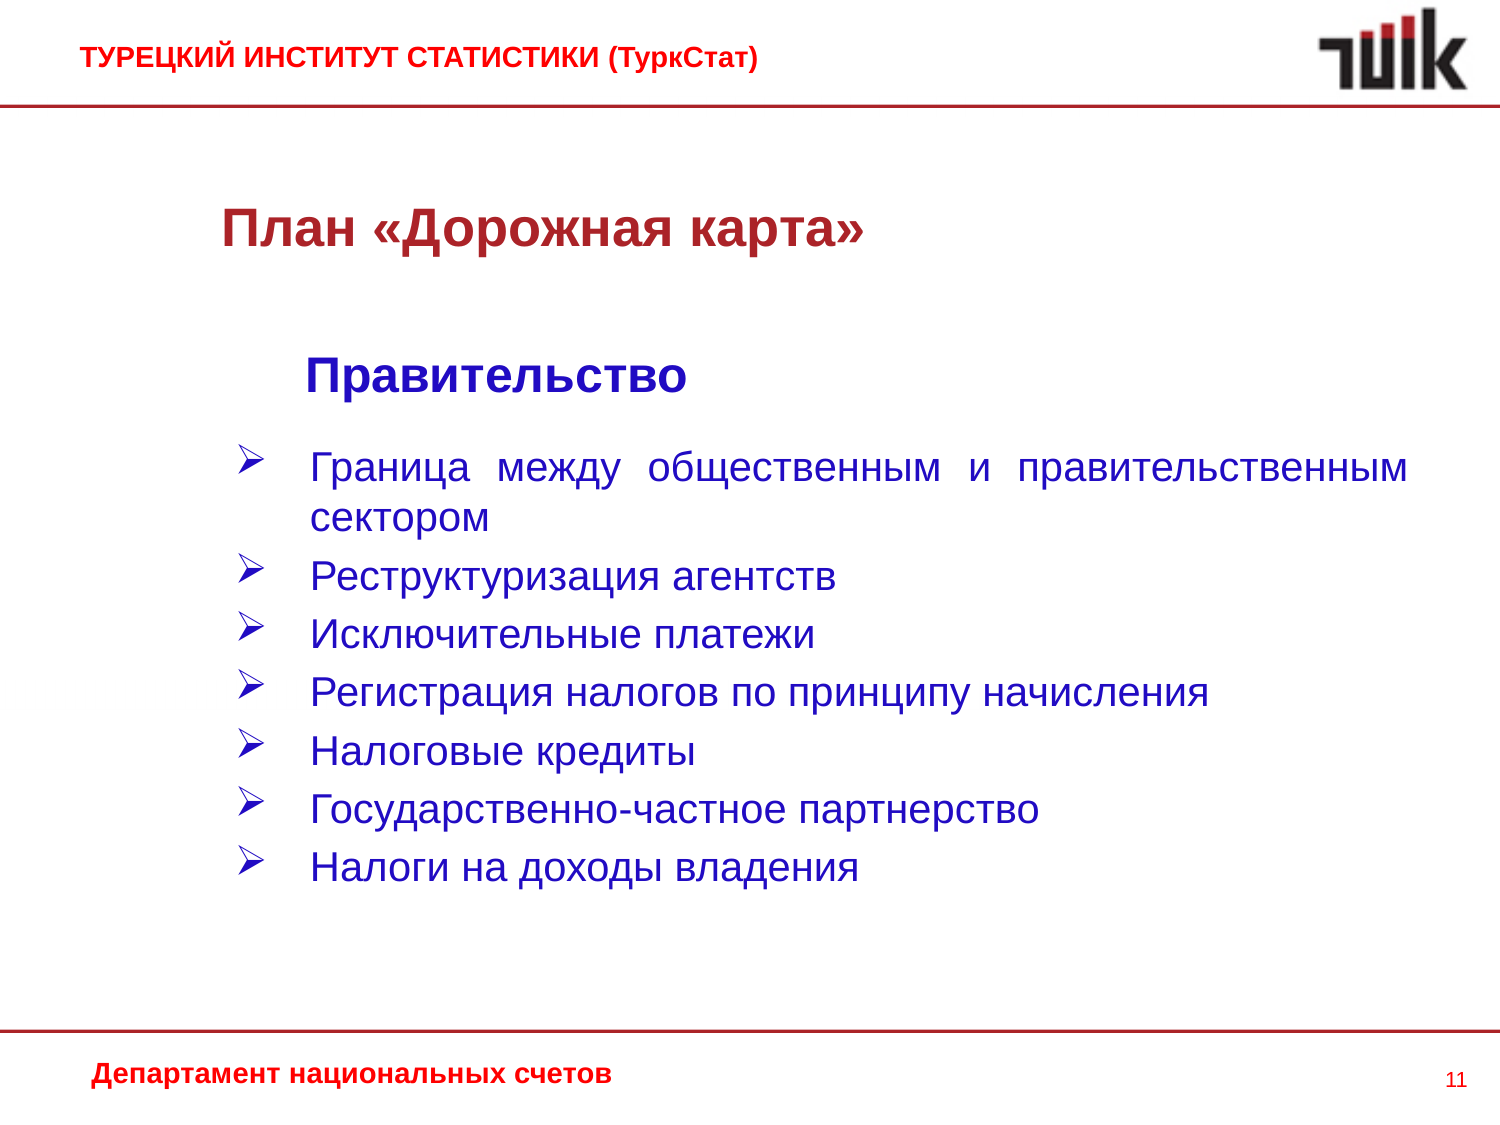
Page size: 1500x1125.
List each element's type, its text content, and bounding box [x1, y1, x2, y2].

picture [1316, 0, 1477, 99]
text_box ТУРЕЦКИЙ ИНСТИТУТ СТАТИСТИКИ (ТуркСтат) [64, 30, 1270, 81]
text_box Департамент национальных счетов [76, 1046, 892, 1097]
text_box План «Дорожная карта» Правительство Граница между общественным и правительственным сектором Реструктуризация агентств Исключительные платежи Регистрация налогов по принципу начисления Налоговые кредиты Государственно-частное партнерство Налоги на доходы владения [147, 184, 1424, 941]
slide_number 11 [1423, 1058, 1490, 1125]
